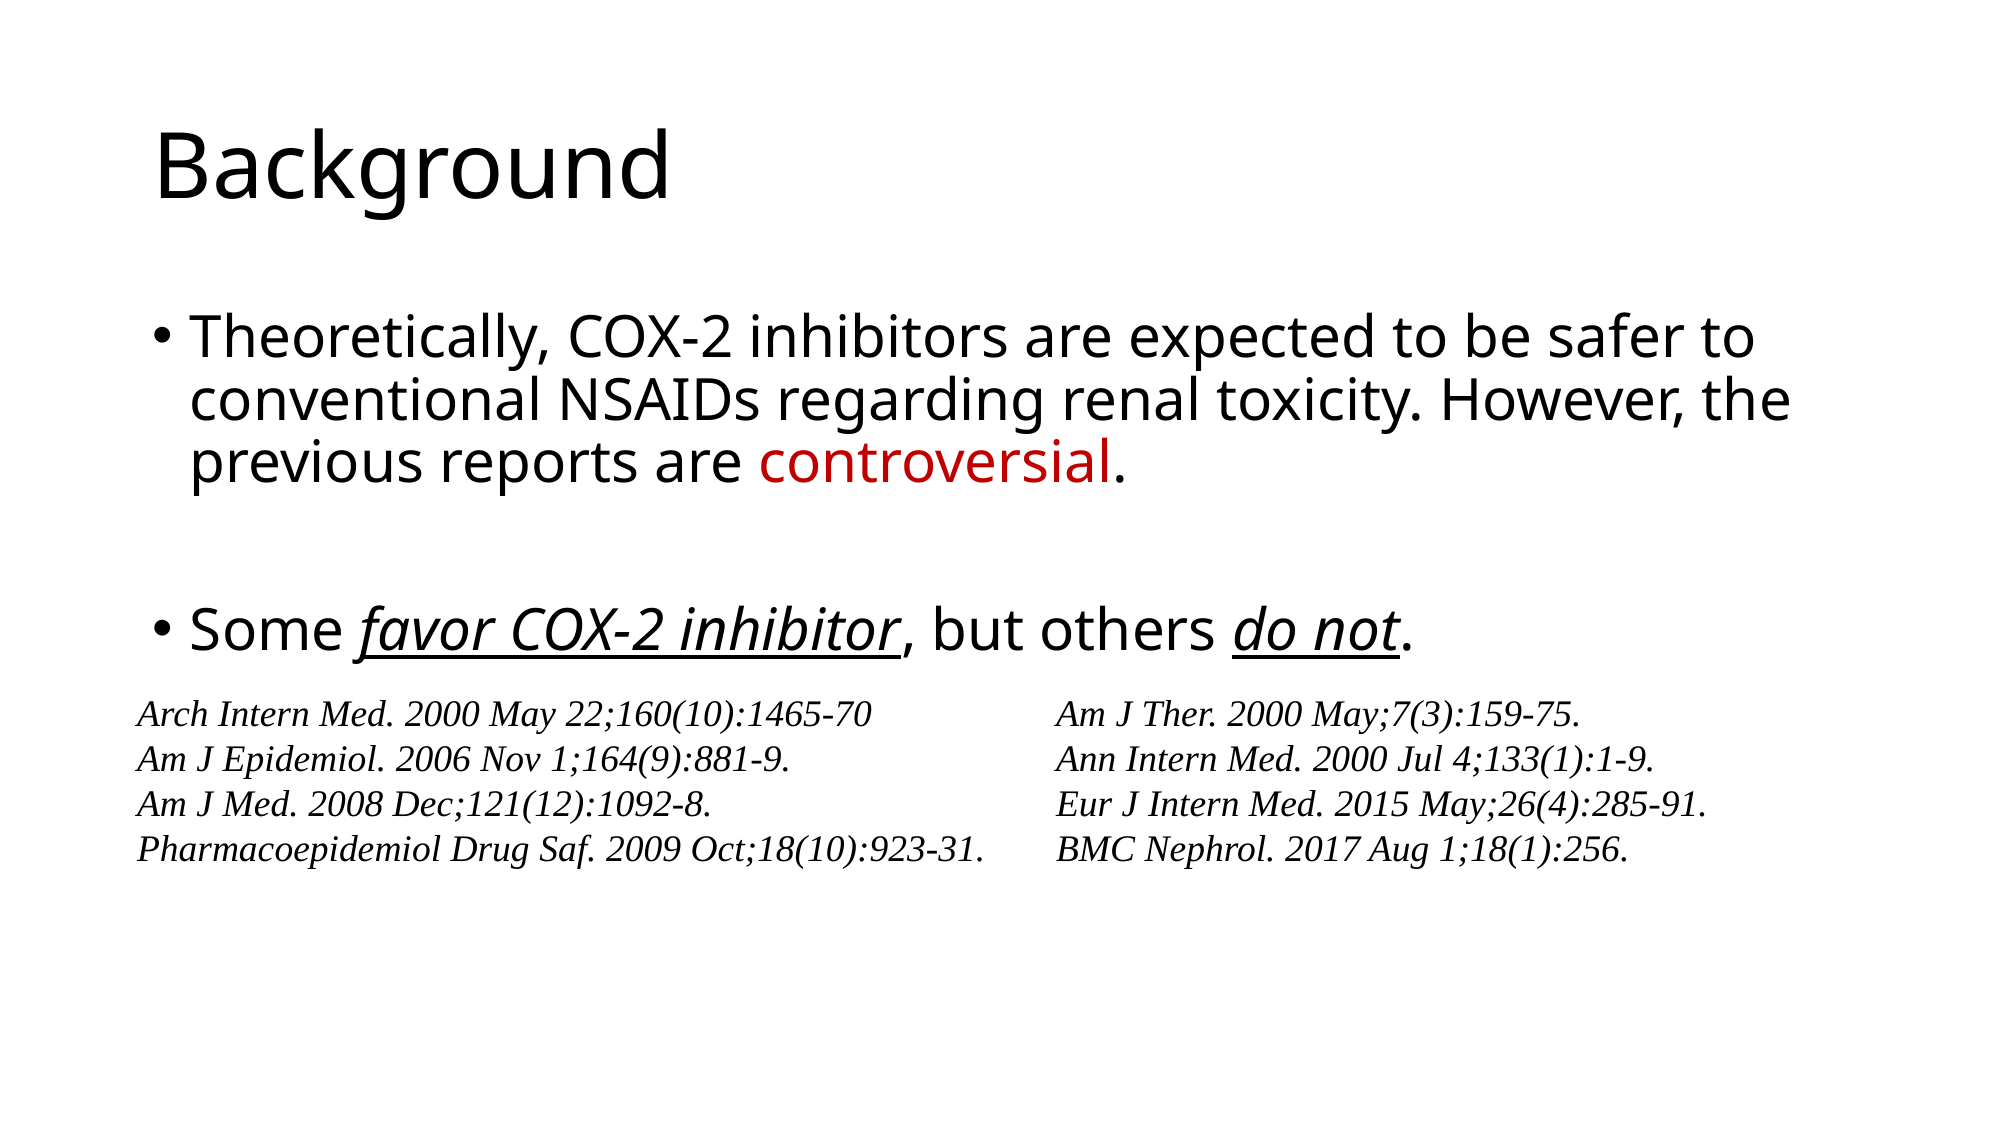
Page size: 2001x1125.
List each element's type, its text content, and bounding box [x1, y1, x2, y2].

title Background [137, 59, 1863, 278]
text_box Arch Intern Med. 2000 May 22;160(10):1465-70 Am J Epidemiol. 2006 Nov 1;164(9):881-9. Am J Med. 2008 Dec;121(12):1092-8. Pharmacoepidemiol Drug Saf. 2009 Oct;18(10):923-31. [122, 681, 1001, 877]
text_box Am J Ther. 2000 May;7(3):159-75. Ann Intern Med. 2000 Jul 4;133(1):1-9. Eur J Intern Med. 2015 May;26(4):285-91. BMC Nephrol. 2017 Aug 1;18(1):256. [1041, 681, 1724, 877]
text_box Theoretically, COX-2 inhibitors are expected to be safer to conventional NSAIDs regarding renal toxicity. However, the previous reports are controversial. Some favor COX-2 inhibitor, but others do not. [137, 299, 1863, 1014]
